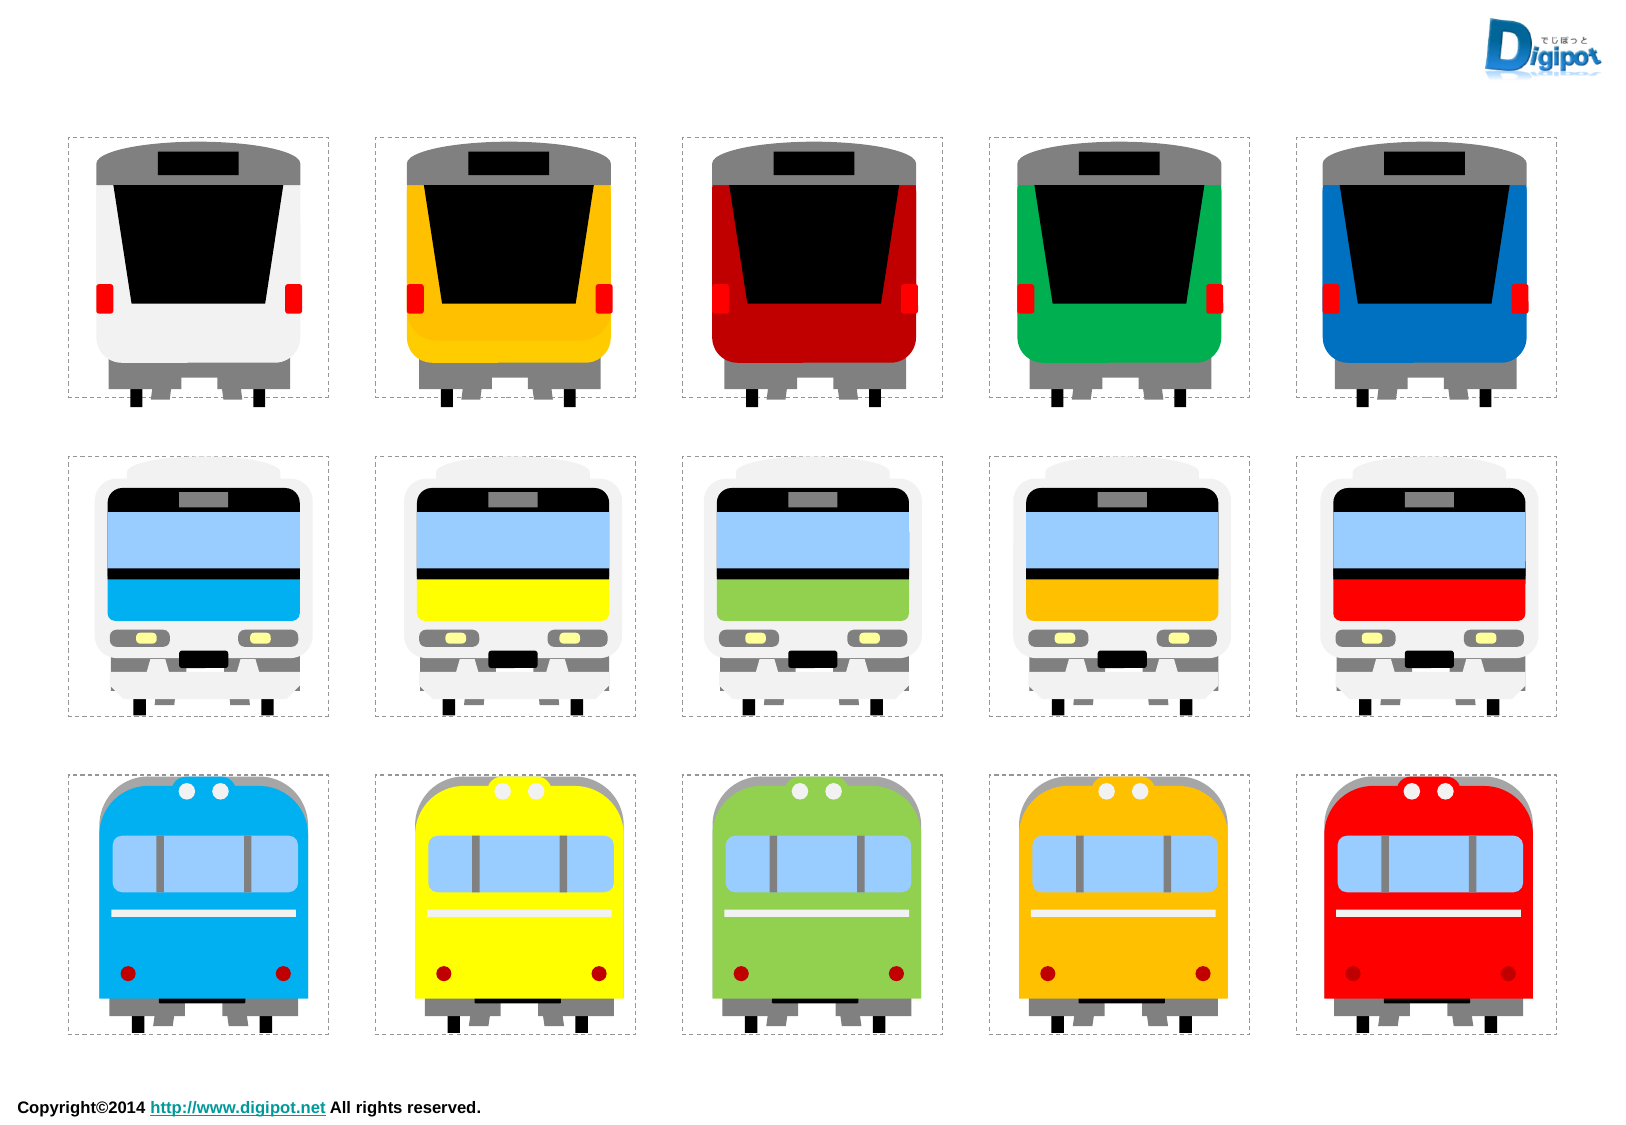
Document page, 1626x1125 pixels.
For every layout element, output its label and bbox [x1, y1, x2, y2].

text_box [1013, 456, 1232, 716]
text_box [99, 776, 309, 1034]
text_box [711, 141, 919, 408]
text_box [703, 456, 923, 716]
text_box [96, 141, 303, 408]
text_box [1322, 141, 1529, 408]
text_box [94, 456, 313, 716]
text_box [403, 456, 623, 716]
picture [1485, 18, 1602, 82]
text_box [414, 776, 624, 1034]
text_box [1324, 776, 1534, 1034]
text_box [406, 141, 613, 408]
text_box [1018, 776, 1228, 1034]
text_box [712, 776, 922, 1034]
text_box [1017, 141, 1224, 408]
text_box [1320, 456, 1539, 716]
